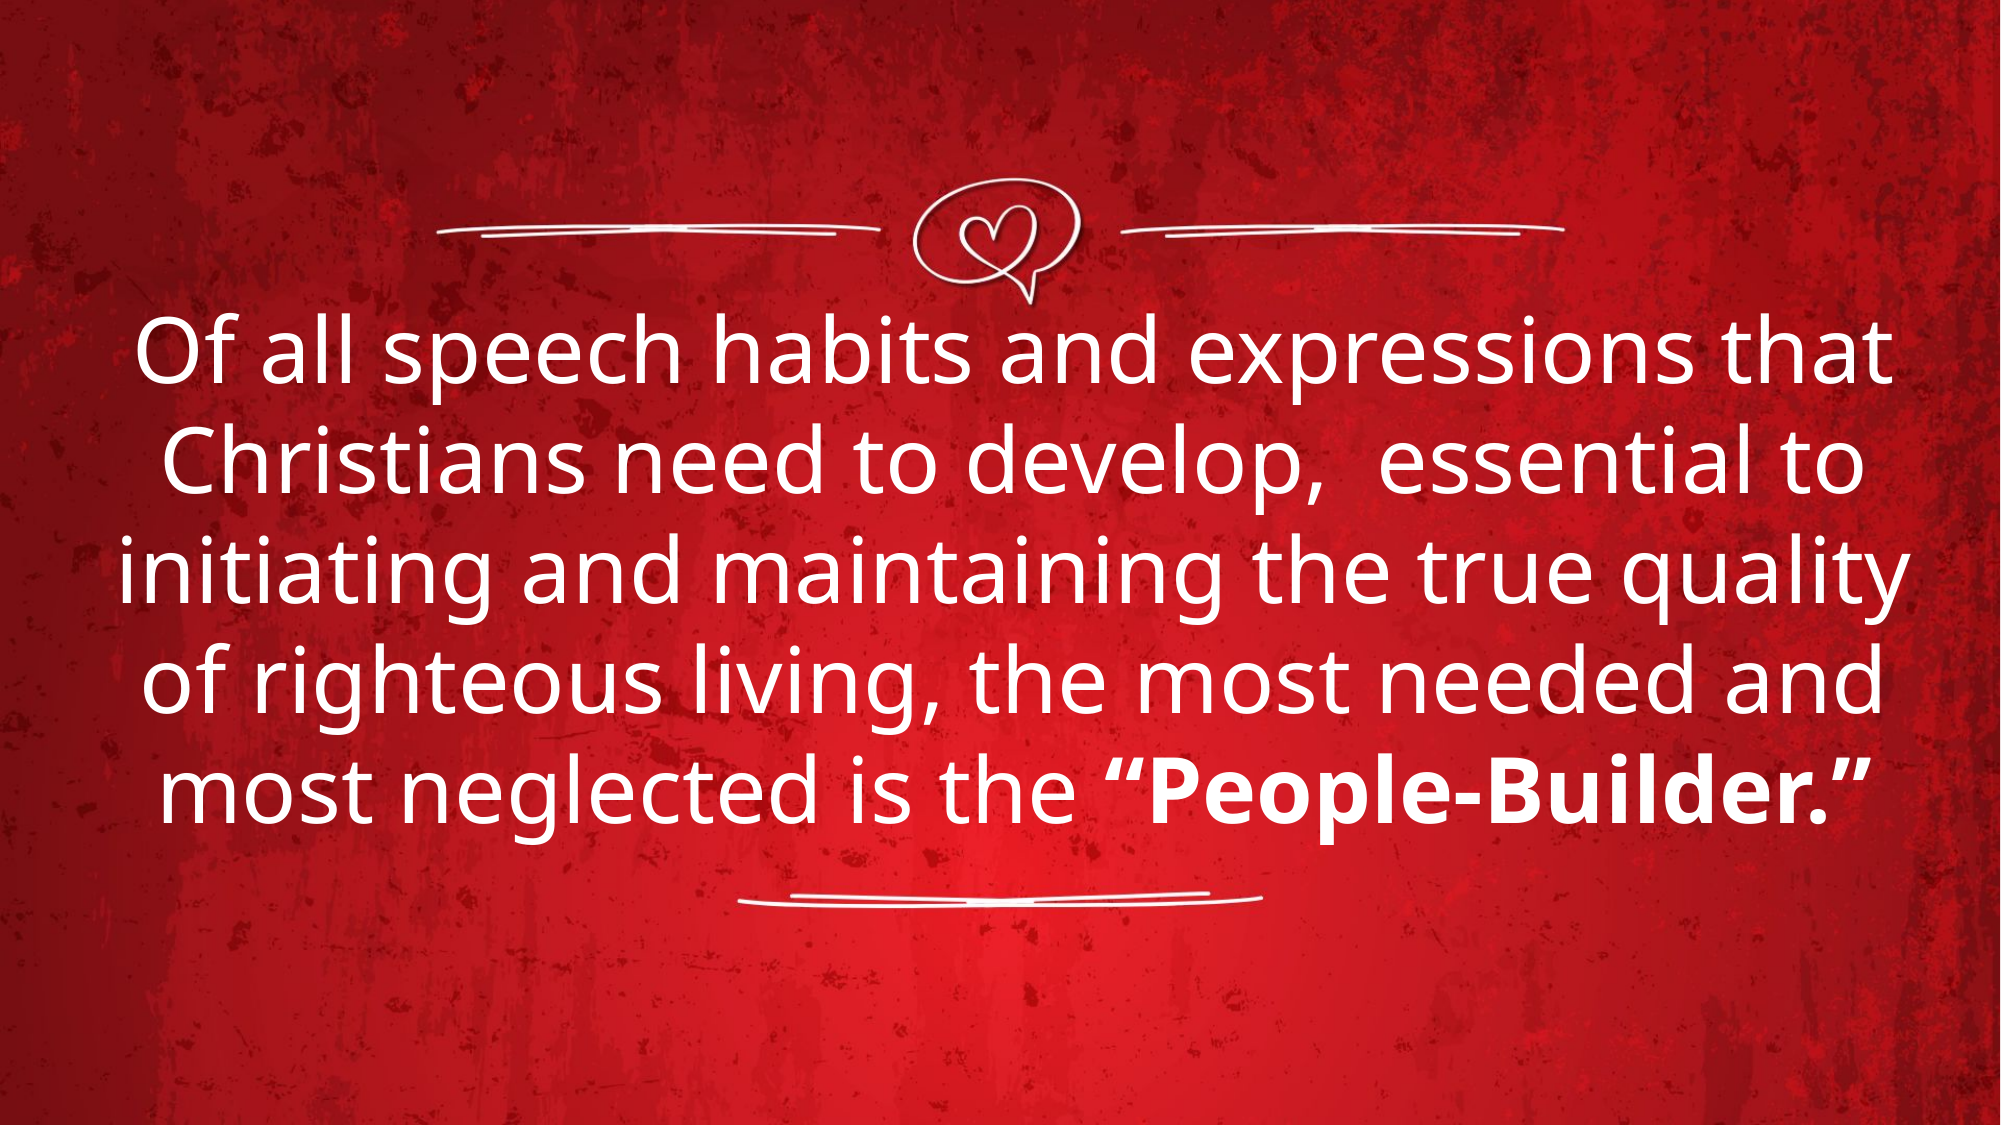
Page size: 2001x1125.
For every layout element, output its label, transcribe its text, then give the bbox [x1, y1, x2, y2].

title Of all speech habits and expressions that Christians need to develop, essential to initiating and maintaining the true quality of righteous living, the most needed and most neglected is the “People-Builder.” [86, 243, 1943, 850]
picture [0, 0, 2001, 1125]
